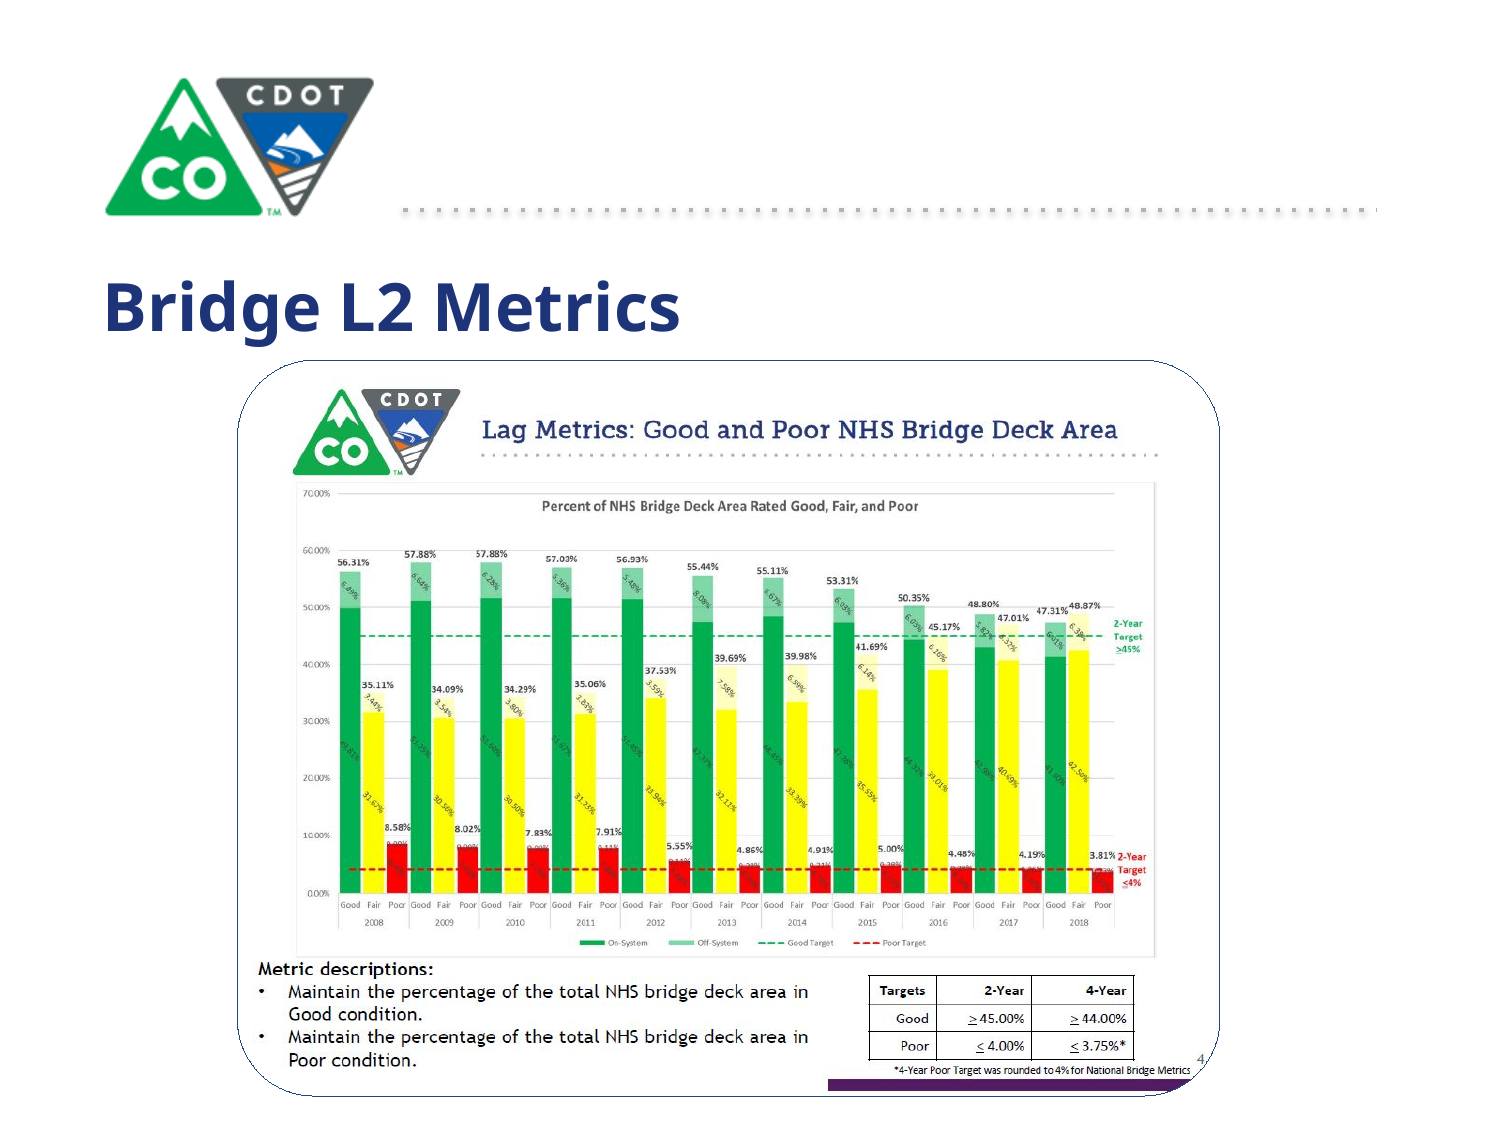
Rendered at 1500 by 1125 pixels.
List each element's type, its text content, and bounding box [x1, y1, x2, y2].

picture [237, 359, 1221, 1097]
picture [94, 62, 381, 237]
text_box Bridge L2 Metrics [87, 249, 849, 361]
